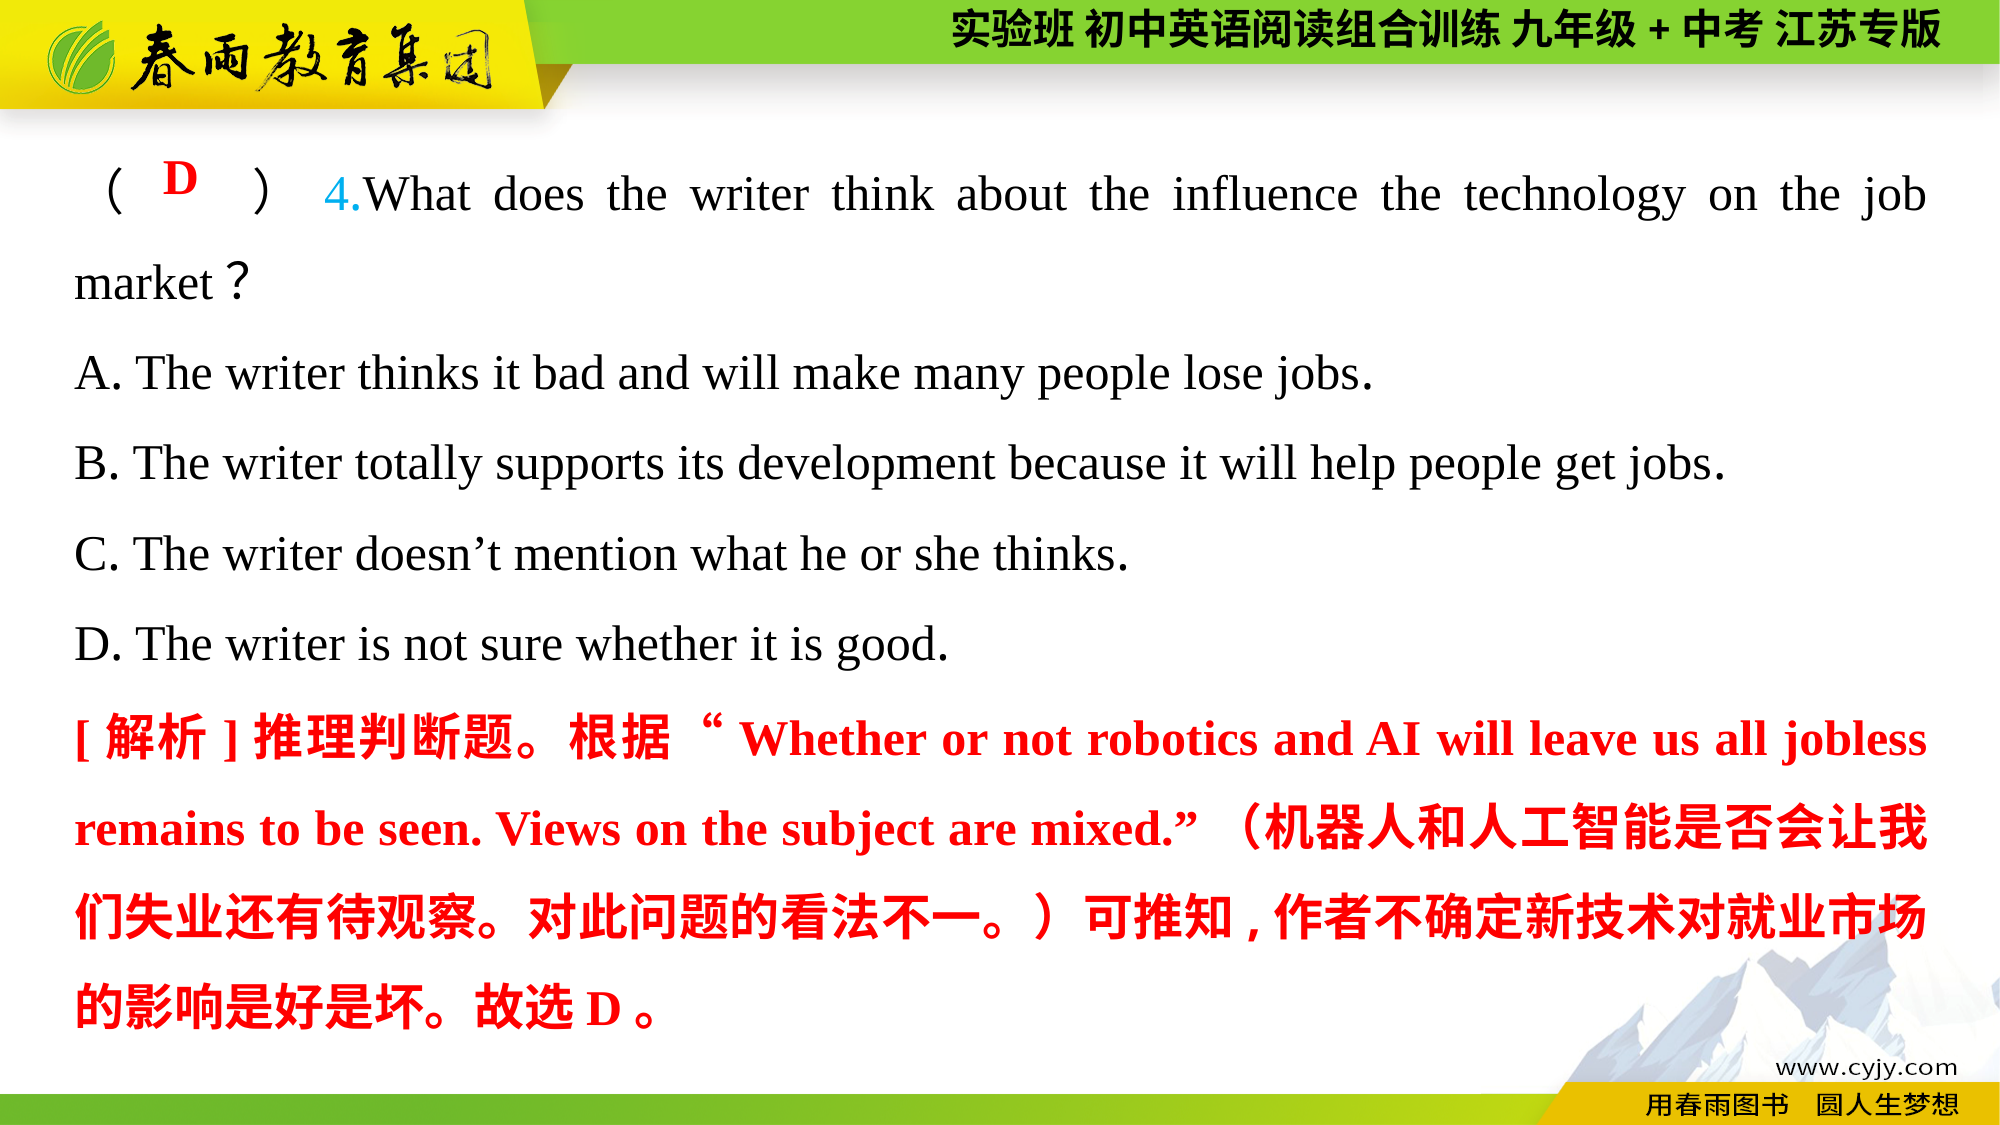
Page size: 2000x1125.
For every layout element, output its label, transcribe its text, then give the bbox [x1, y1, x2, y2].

text_box [解析]推理判断题。根据“Whether or not robotics and AI will leave us all jobless remains to be seen. Views on the subject are mixed.”（机器人和人工智能是否会让我们失业还有待观察。对此问题的看法不一。）可推知,作者不确定新技术对就业市场的影响是好是坏。故选D。 [59, 667, 1944, 1043]
list （ ）4.What does the writer think about the influence the technology on the job market？ A. The writer thinks it bad and will make many people lose jobs. B. The writer totally supports its development because it will help people get jobs. C. The writer doesn’t mention what he or she thinks. D. The writer is not sure whether it is good. [59, 122, 1944, 667]
picture [0, 0, 2000, 1125]
text_box D [148, 137, 214, 213]
